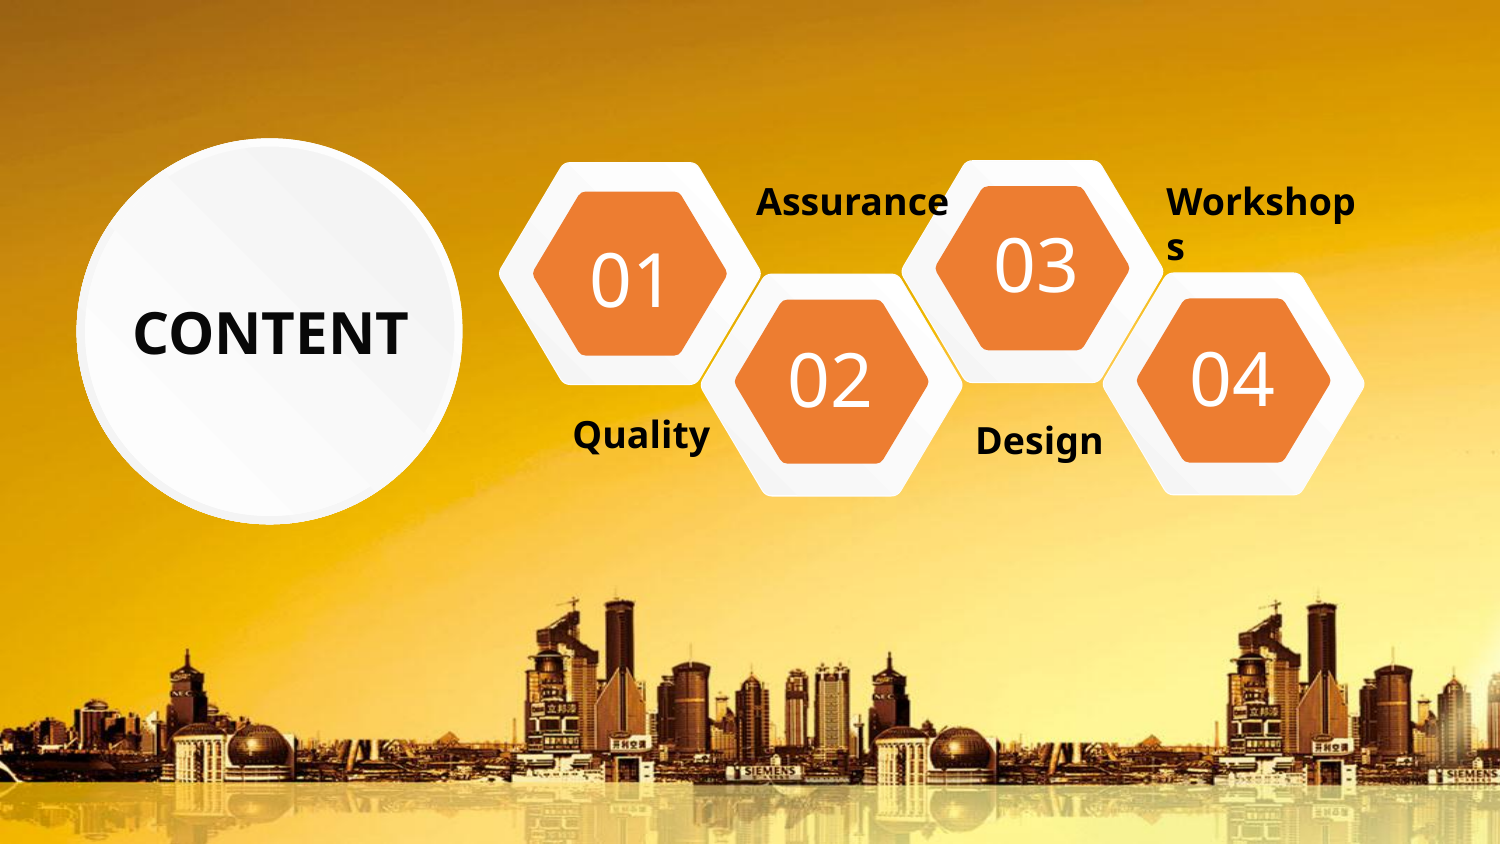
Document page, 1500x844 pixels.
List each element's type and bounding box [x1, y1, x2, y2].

text_box [498, 162, 762, 386]
text_box [1102, 272, 1366, 496]
picture [0, 0, 1500, 844]
text_box [900, 160, 1164, 384]
text_box [700, 273, 964, 497]
text_box [76, 138, 463, 525]
